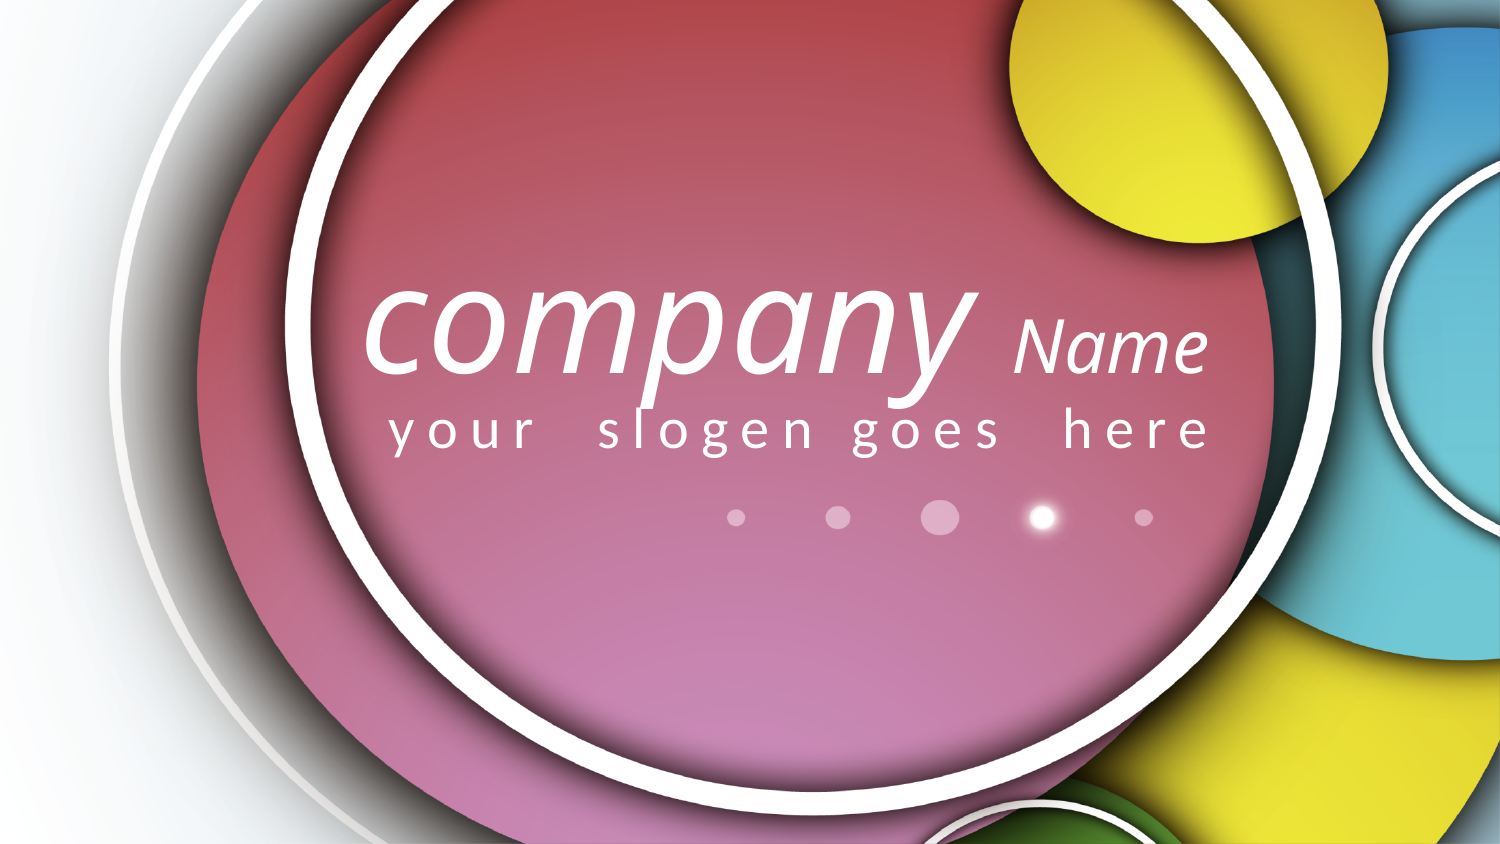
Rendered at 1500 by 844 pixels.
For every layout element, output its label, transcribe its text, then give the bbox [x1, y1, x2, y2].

text_box your slogen goes here [374, 383, 1224, 468]
picture [0, 0, 1500, 844]
text_box company Name [345, 216, 1226, 412]
